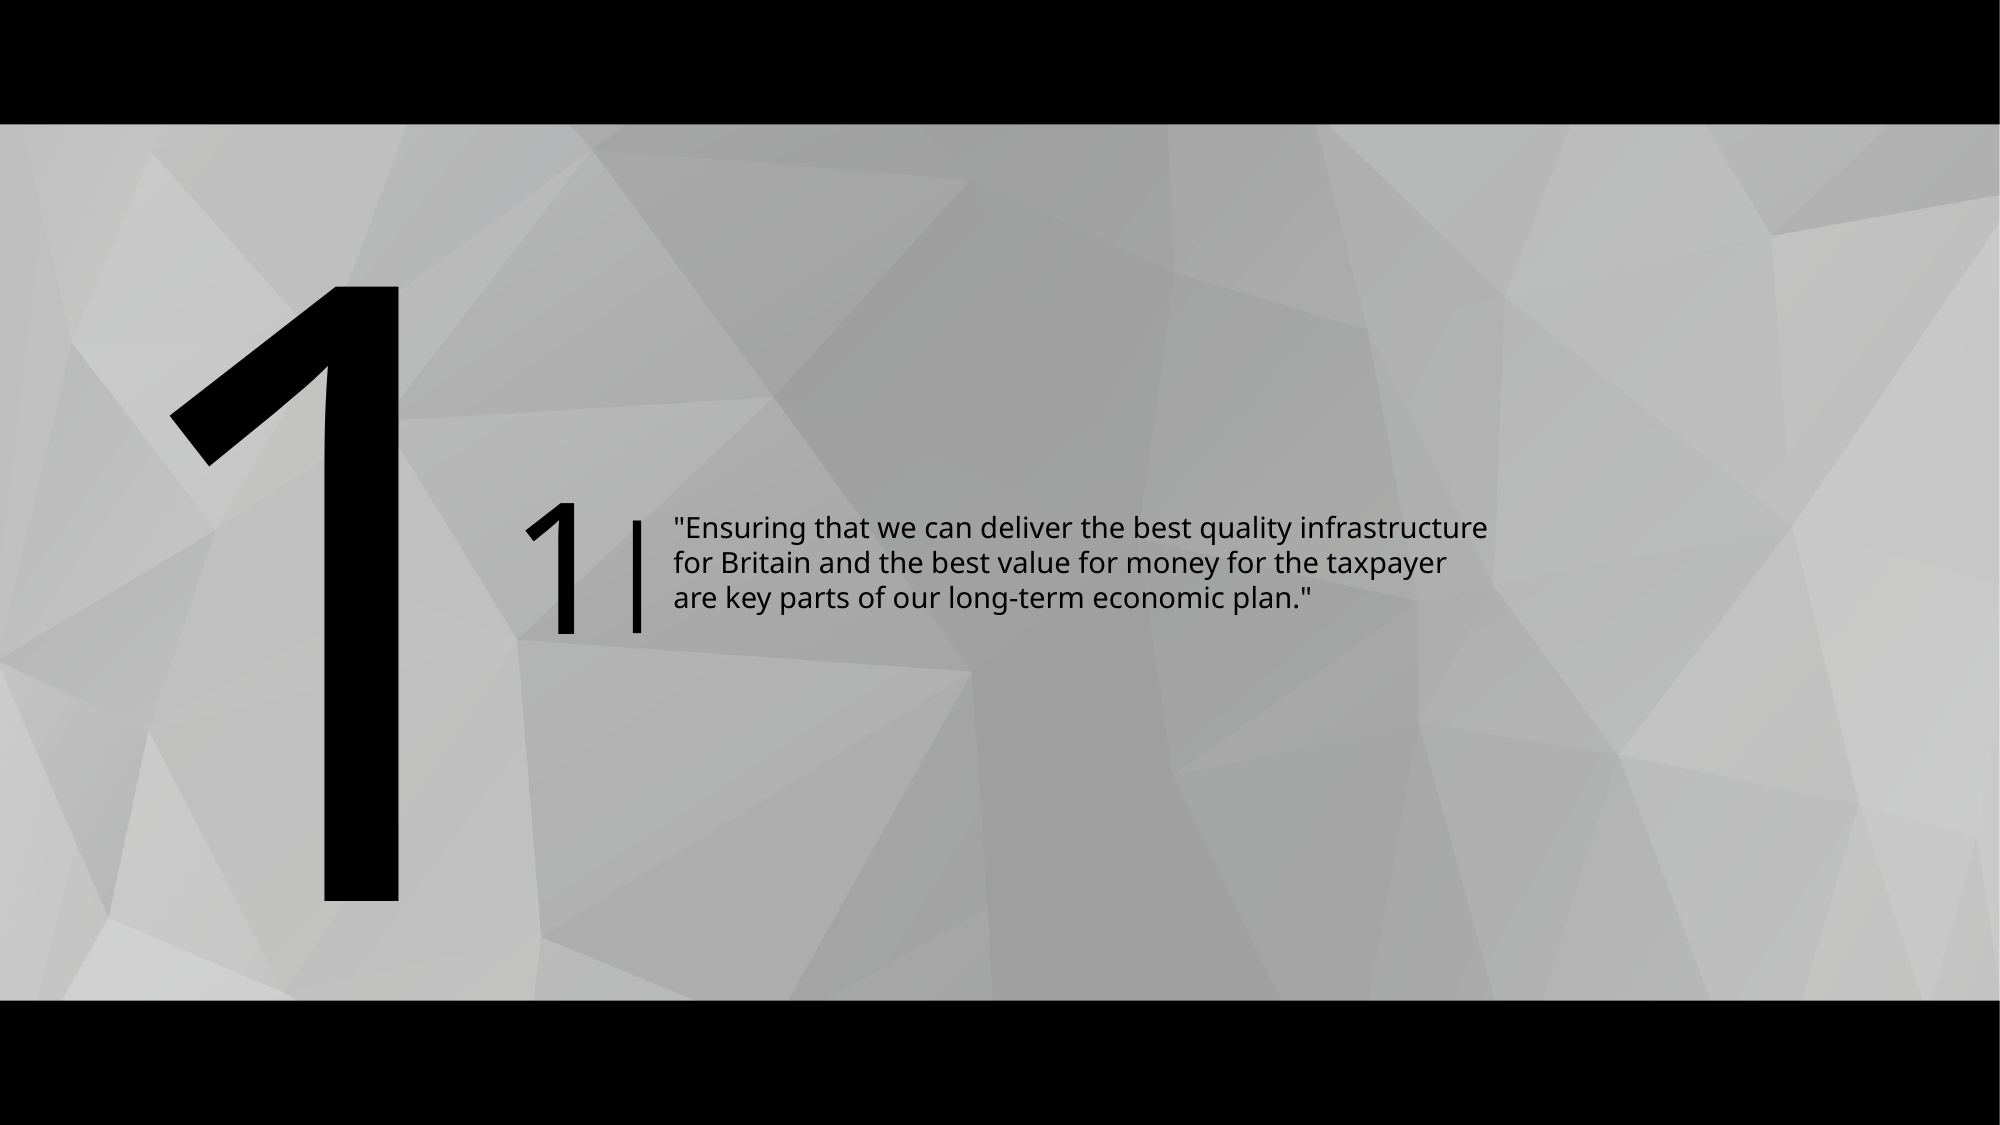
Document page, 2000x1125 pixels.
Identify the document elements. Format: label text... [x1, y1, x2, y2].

text_box 1 [78, 33, 364, 1081]
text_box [494, 443, 1505, 682]
